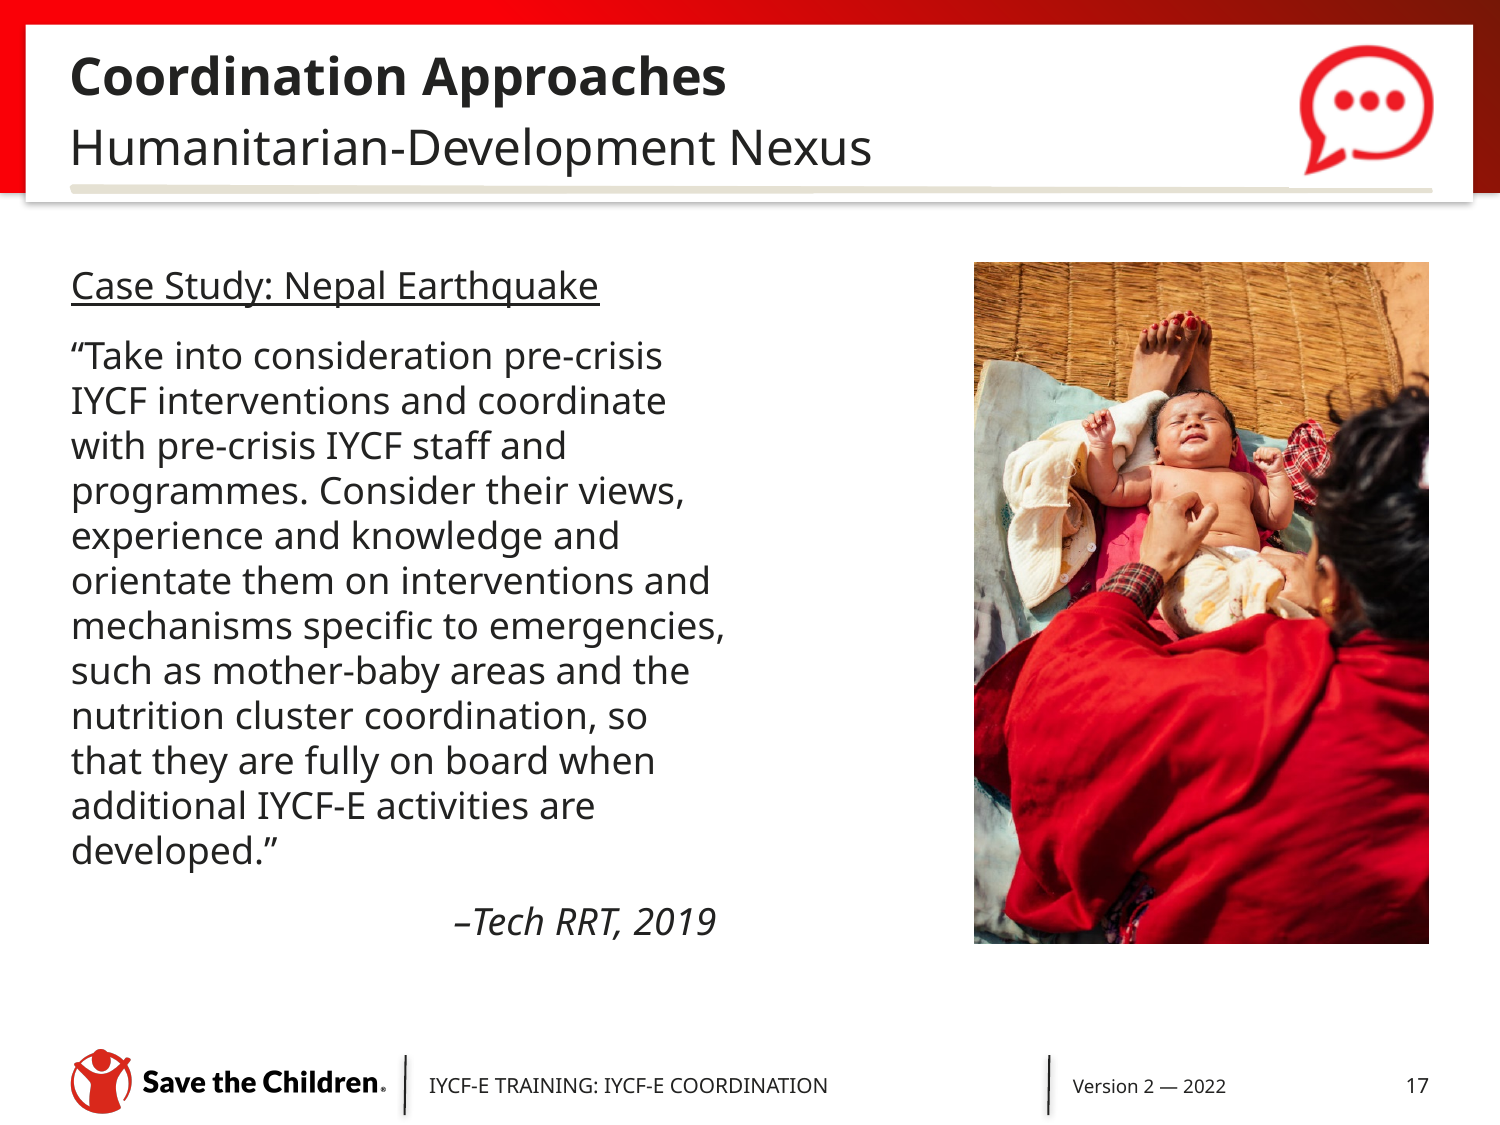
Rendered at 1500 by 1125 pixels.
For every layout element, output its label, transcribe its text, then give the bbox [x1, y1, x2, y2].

picture [69, 33, 1445, 194]
title Coordination Approaches [69, 33, 1287, 115]
picture [59, 1037, 400, 1125]
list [974, 262, 1429, 945]
list Case Study: Nepal Earthquake “Take into consideration pre-crisis IYCF interventions and coordinate with pre-crisis IYCF staff and programmes. Consider their views, experience and knowledge and orientate them on interventions and mechanisms specific to emergencies, such as mother-baby areas and the nutrition cluster coordination, so that they are fully on board when additional IYCF-E activities are developed.” –Tech RRT, 2019 [70, 262, 727, 1035]
footer IYCF-E TRAINING: IYCF-E COORDINATION [414, 1056, 1042, 1117]
list Humanitarian-Development Nexus [69, 115, 1284, 176]
slide_number Version 2 — 2022 [1057, 1056, 1318, 1117]
slide_number 17 [1318, 1056, 1445, 1117]
